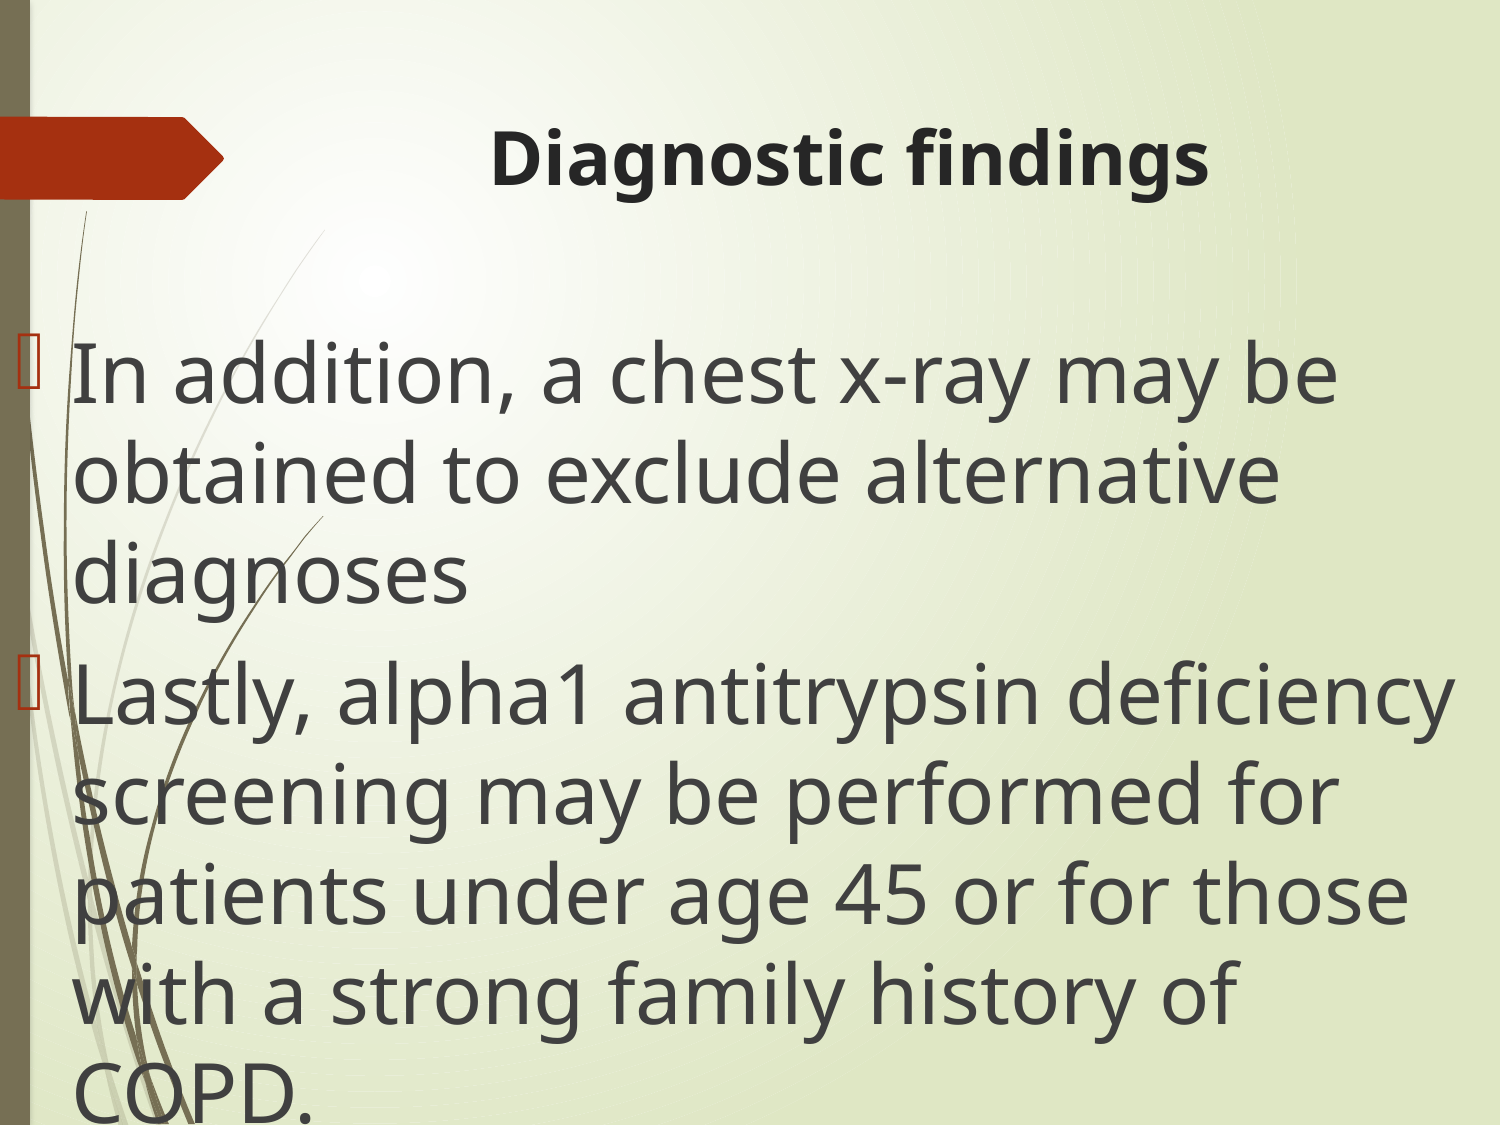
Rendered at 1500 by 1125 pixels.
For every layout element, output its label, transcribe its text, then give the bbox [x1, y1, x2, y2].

title Diagnostic findings [319, 102, 1400, 312]
list In addition, a chest x-ray may be obtained to exclude alternative diagnoses Lastly, alpha1 antitrypsin deficiency screening may be performed for patients under age 45 or for those with a strong family history of COPD. [0, 312, 1500, 1125]
